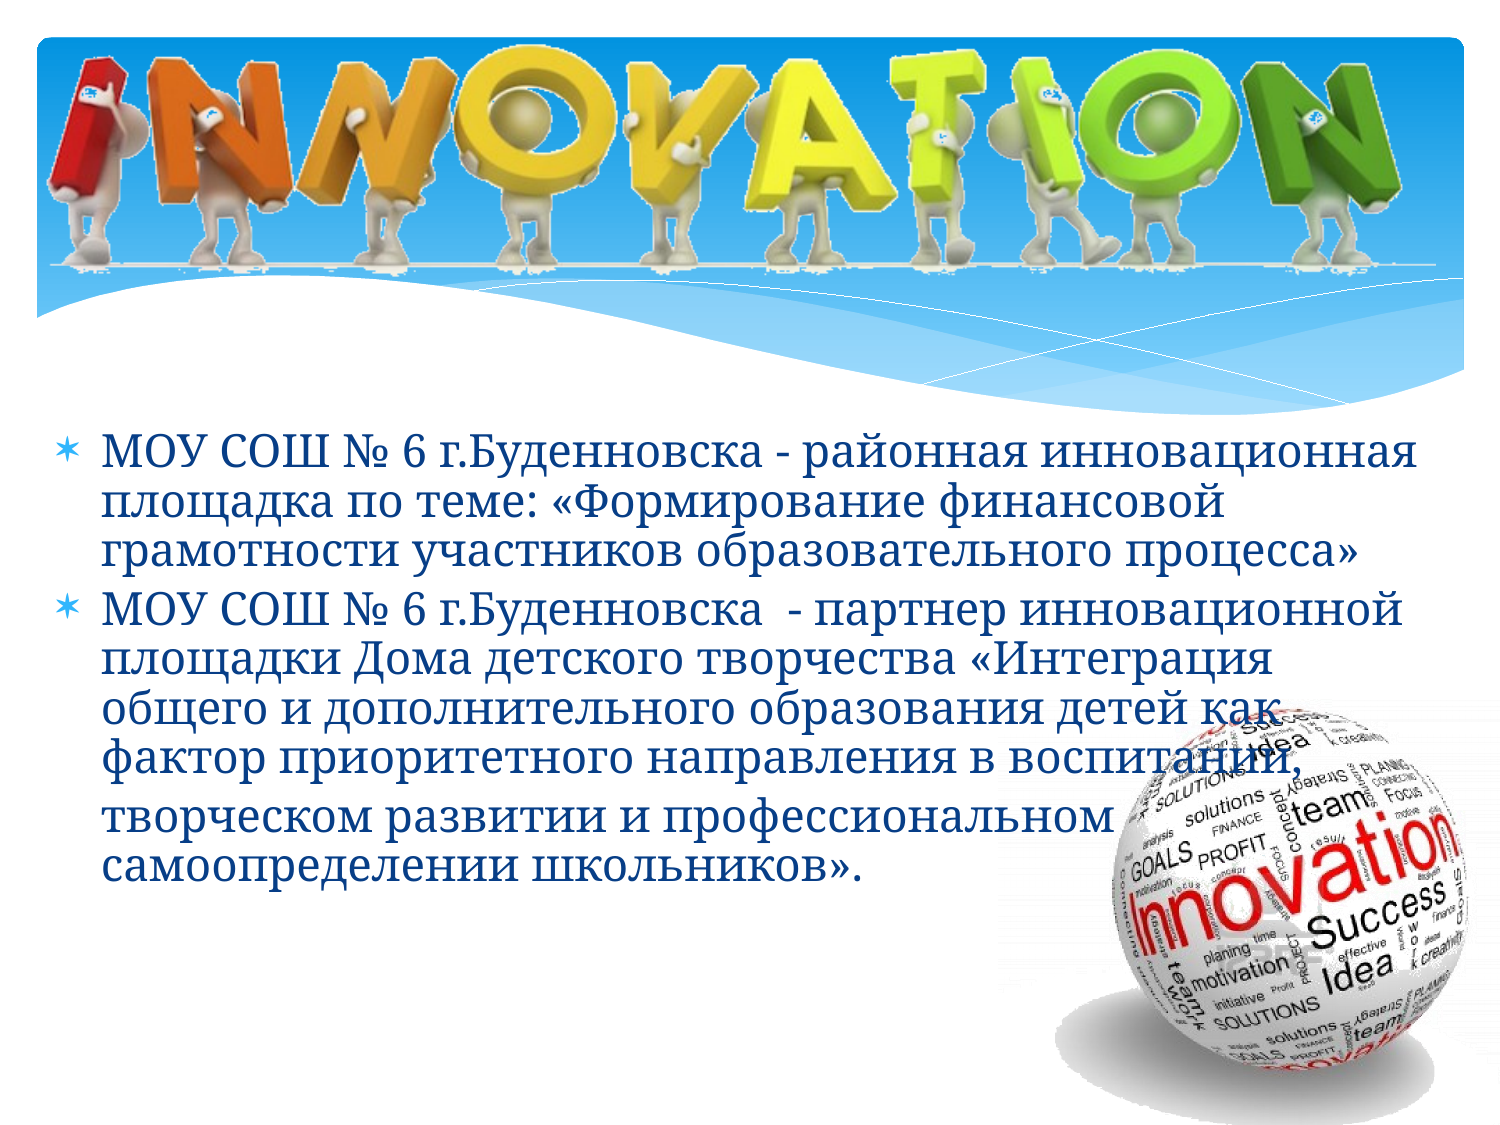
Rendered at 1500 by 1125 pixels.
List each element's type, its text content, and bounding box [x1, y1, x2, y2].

picture [17, 0, 1436, 324]
picture [997, 676, 1500, 1125]
list МОУ СОШ № 6 г.Буденновска - районная инновационная площадка по теме: «Формирование финансовой грамотности участников образовательного процесса» МОУ СОШ № 6 г.Буденновска - партнер инновационной площадки Дома детского творчества «Интеграция общего и дополнительного образования детей как фактор приоритетного направления в воспитании, творческом развитии и профессиональном самоопределении школьников». [40, 420, 1448, 1041]
